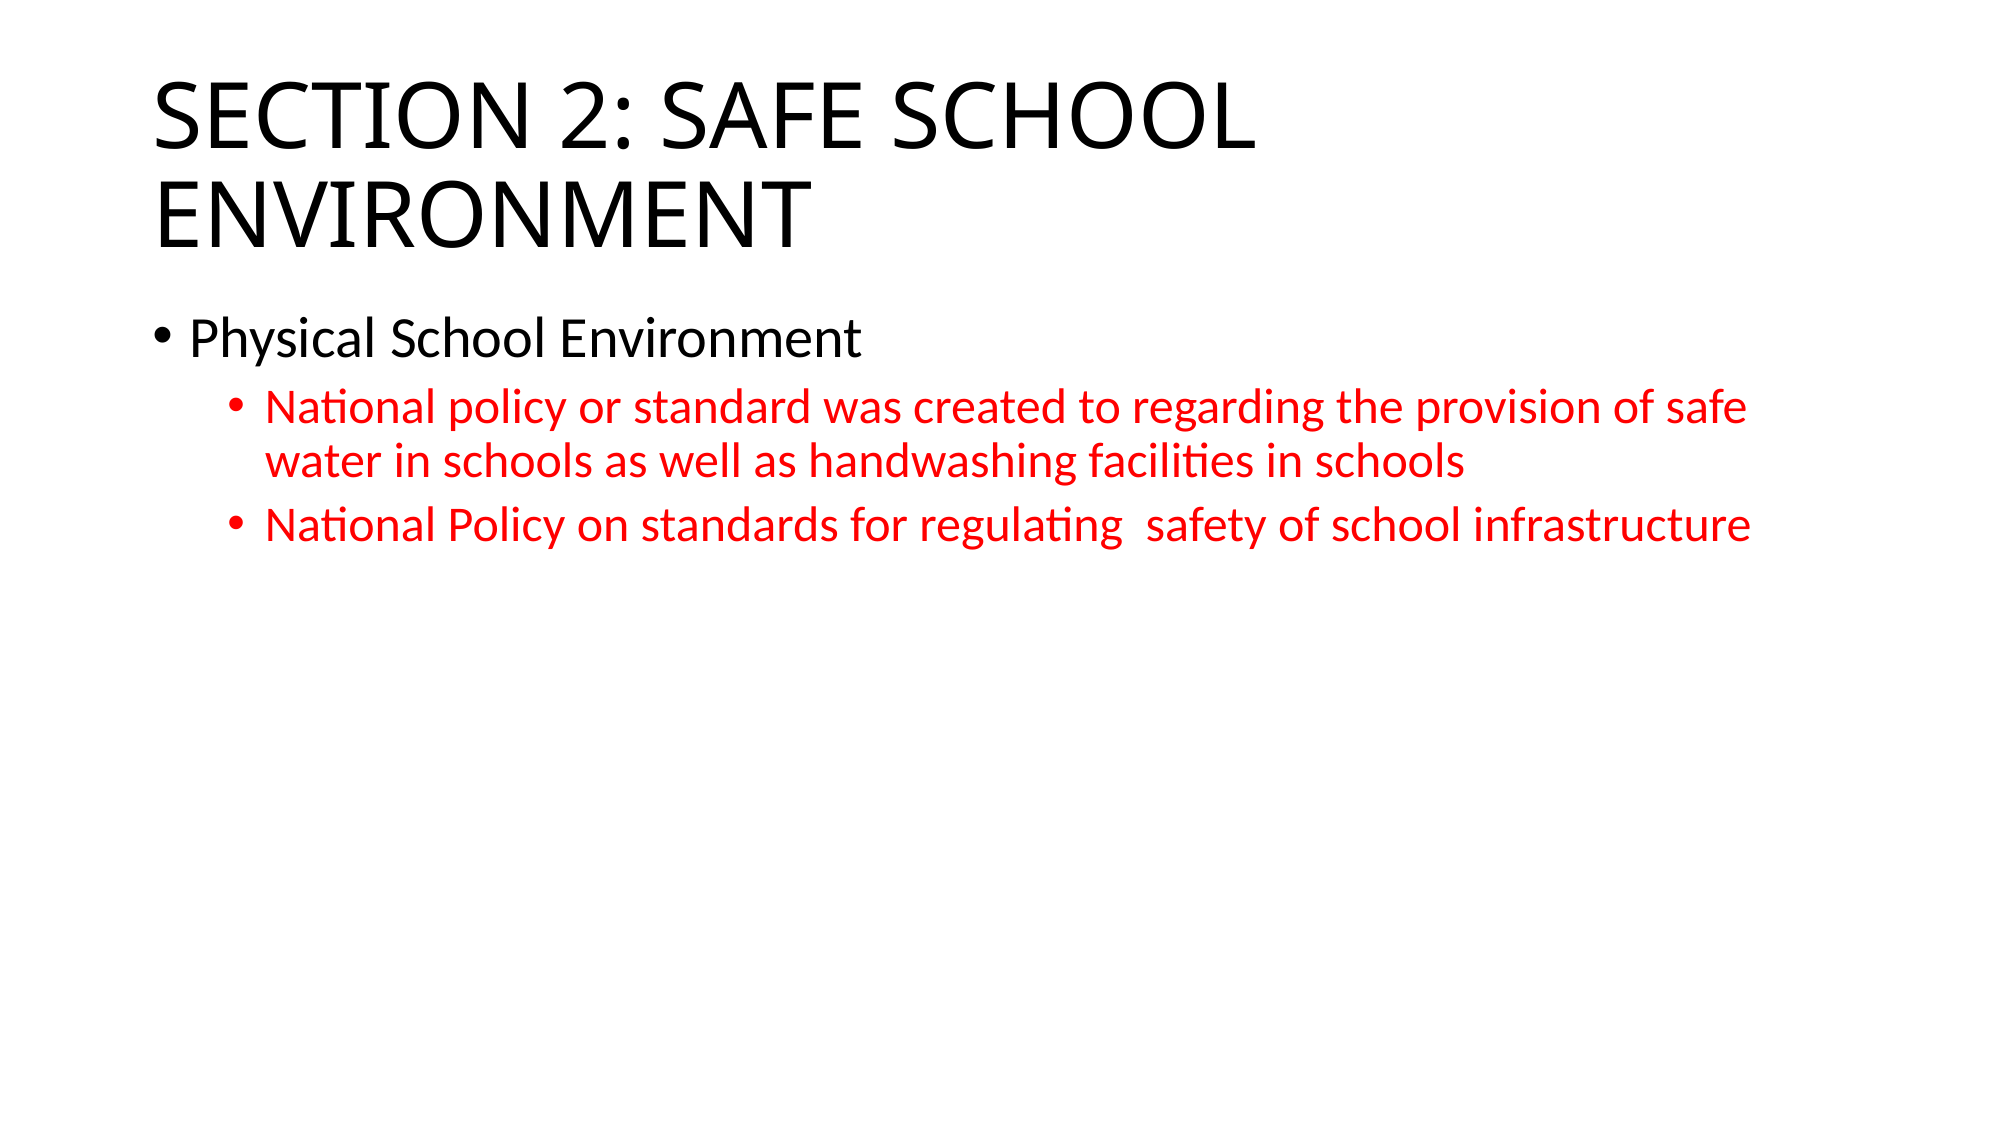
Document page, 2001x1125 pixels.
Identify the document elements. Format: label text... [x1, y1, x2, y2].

title SECTION 2: SAFE SCHOOL ENVIRONMENT [137, 59, 1863, 278]
list Physical School Environment National policy or standard was created to regarding the provision of safe water in schools as well as handwashing facilities in schools National Policy on standards for regulating safety of school infrastructure [137, 299, 1863, 1014]
